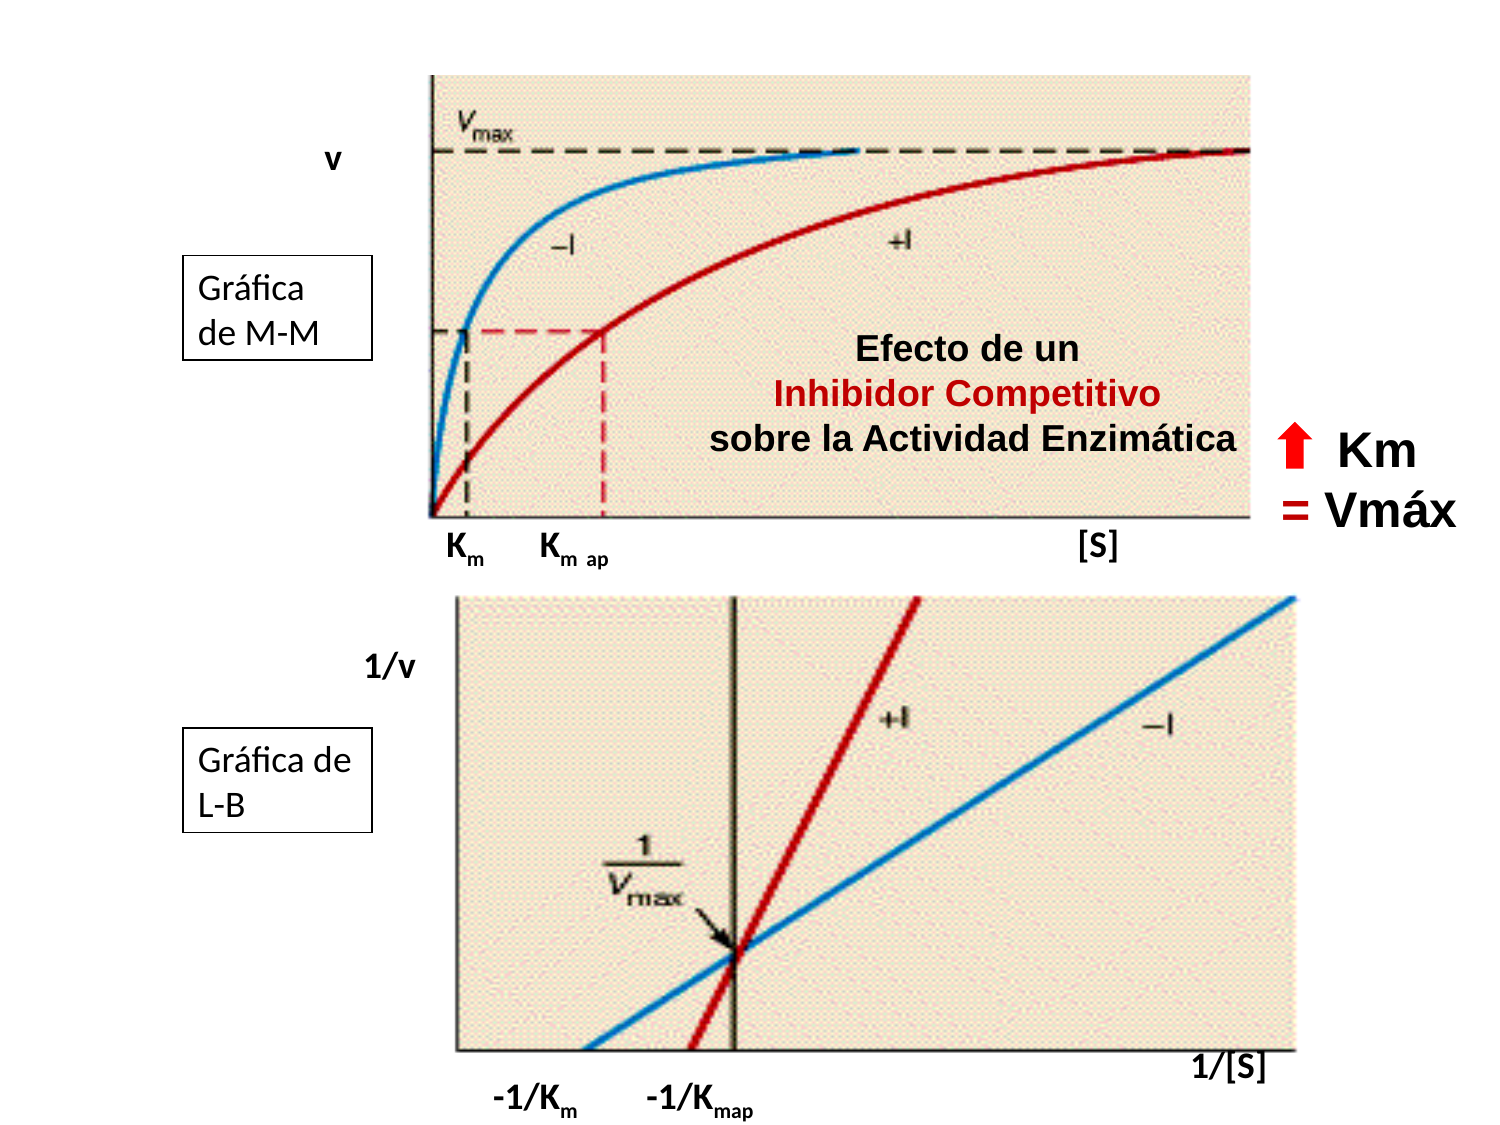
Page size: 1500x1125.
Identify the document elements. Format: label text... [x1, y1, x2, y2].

text_box [1284, 419, 1315, 471]
text_box v [301, 125, 372, 186]
text_box [S] [1062, 532, 1169, 573]
text_box Km [431, 532, 524, 579]
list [454, 585, 1306, 1059]
picture [399, 74, 1280, 523]
text_box Gráfica de M-M [183, 255, 373, 361]
text_box -1/Km [478, 1067, 631, 1125]
text_box -1/Kmap [631, 1067, 798, 1125]
text_box Gráfica de L-B [183, 727, 373, 833]
text_box 1/v [348, 633, 443, 693]
text_box Km ap [524, 532, 679, 579]
text_box 1/[S] [1175, 1067, 1294, 1094]
text_box Km = Vmáx [1266, 410, 1473, 545]
